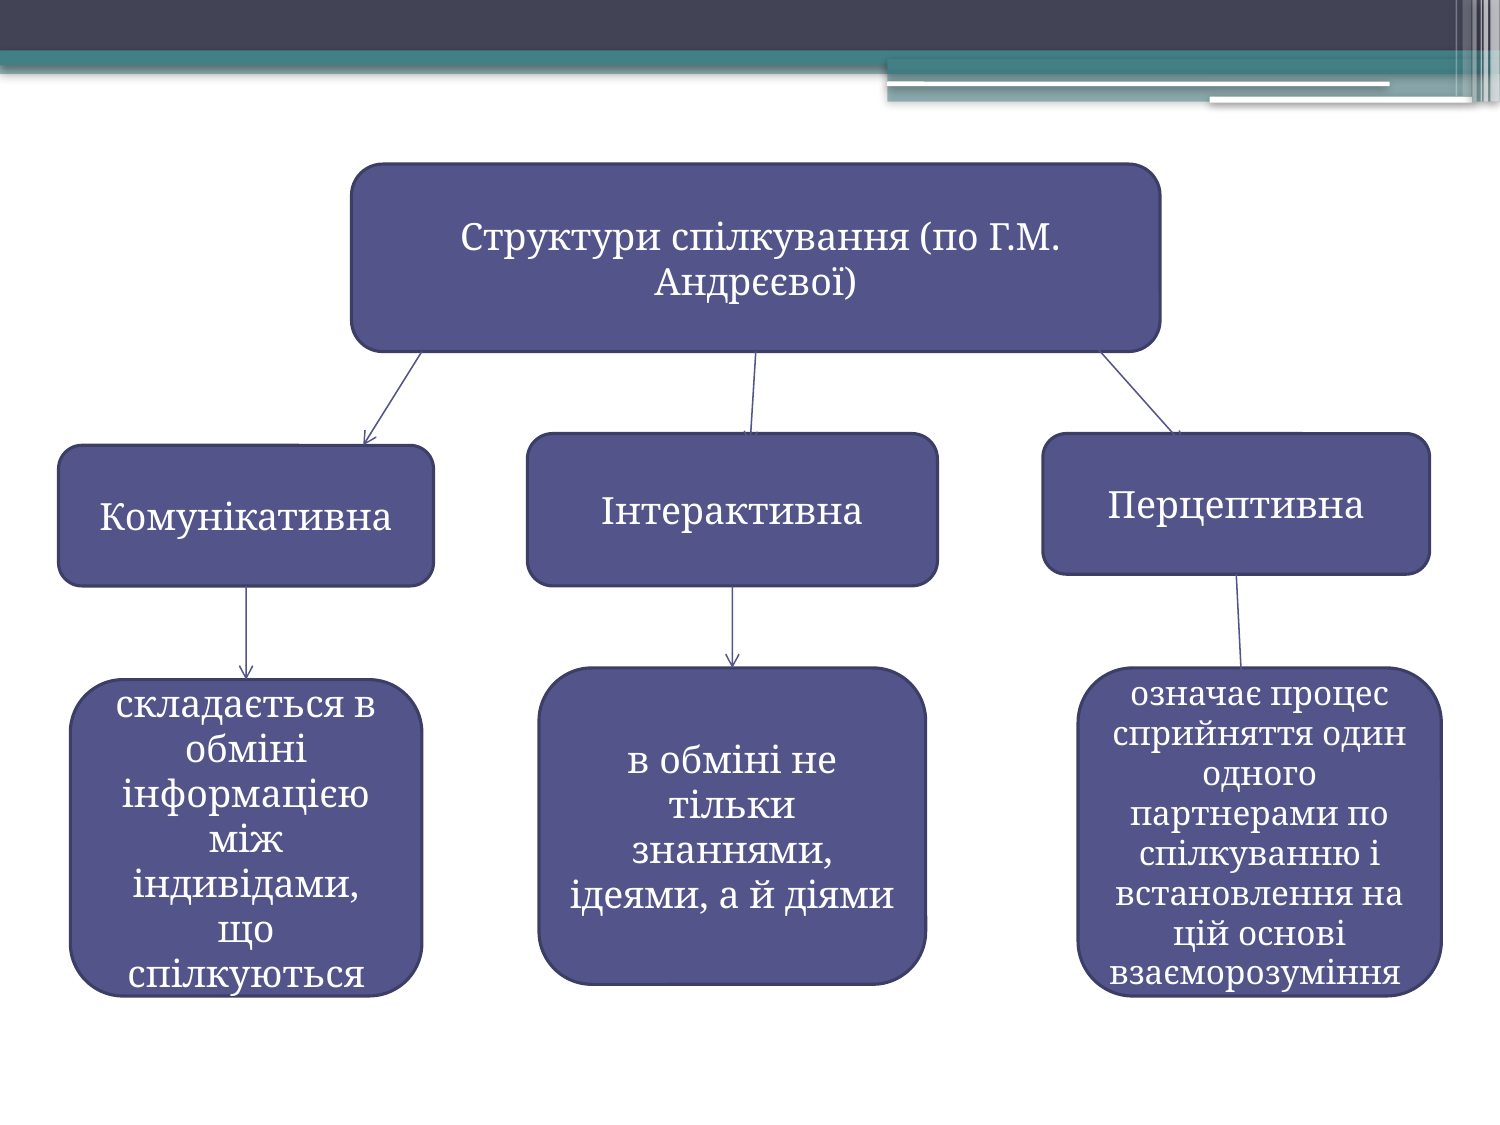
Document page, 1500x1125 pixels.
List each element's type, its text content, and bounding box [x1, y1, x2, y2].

text_box Структури спілкування (по Г.М. Андрєєвої) [349, 162, 1162, 354]
text_box Комунікативна [56, 443, 436, 588]
text_box Інтерактивна [525, 431, 940, 588]
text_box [345, 368, 440, 428]
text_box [1180, 629, 1299, 636]
text_box складається в обміні інформацією між індивідами, що спілкуються [68, 678, 424, 998]
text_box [1083, 345, 1190, 440]
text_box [705, 395, 800, 402]
text_box Перцептивна [1041, 431, 1432, 576]
text_box означає процес сприйняття один одного партнерами по спілкуванню і встановлення на цій основі взаєморозуміння [1076, 666, 1443, 998]
text_box в обміні не тільки знаннями, ідеями, а й діями [537, 666, 928, 986]
